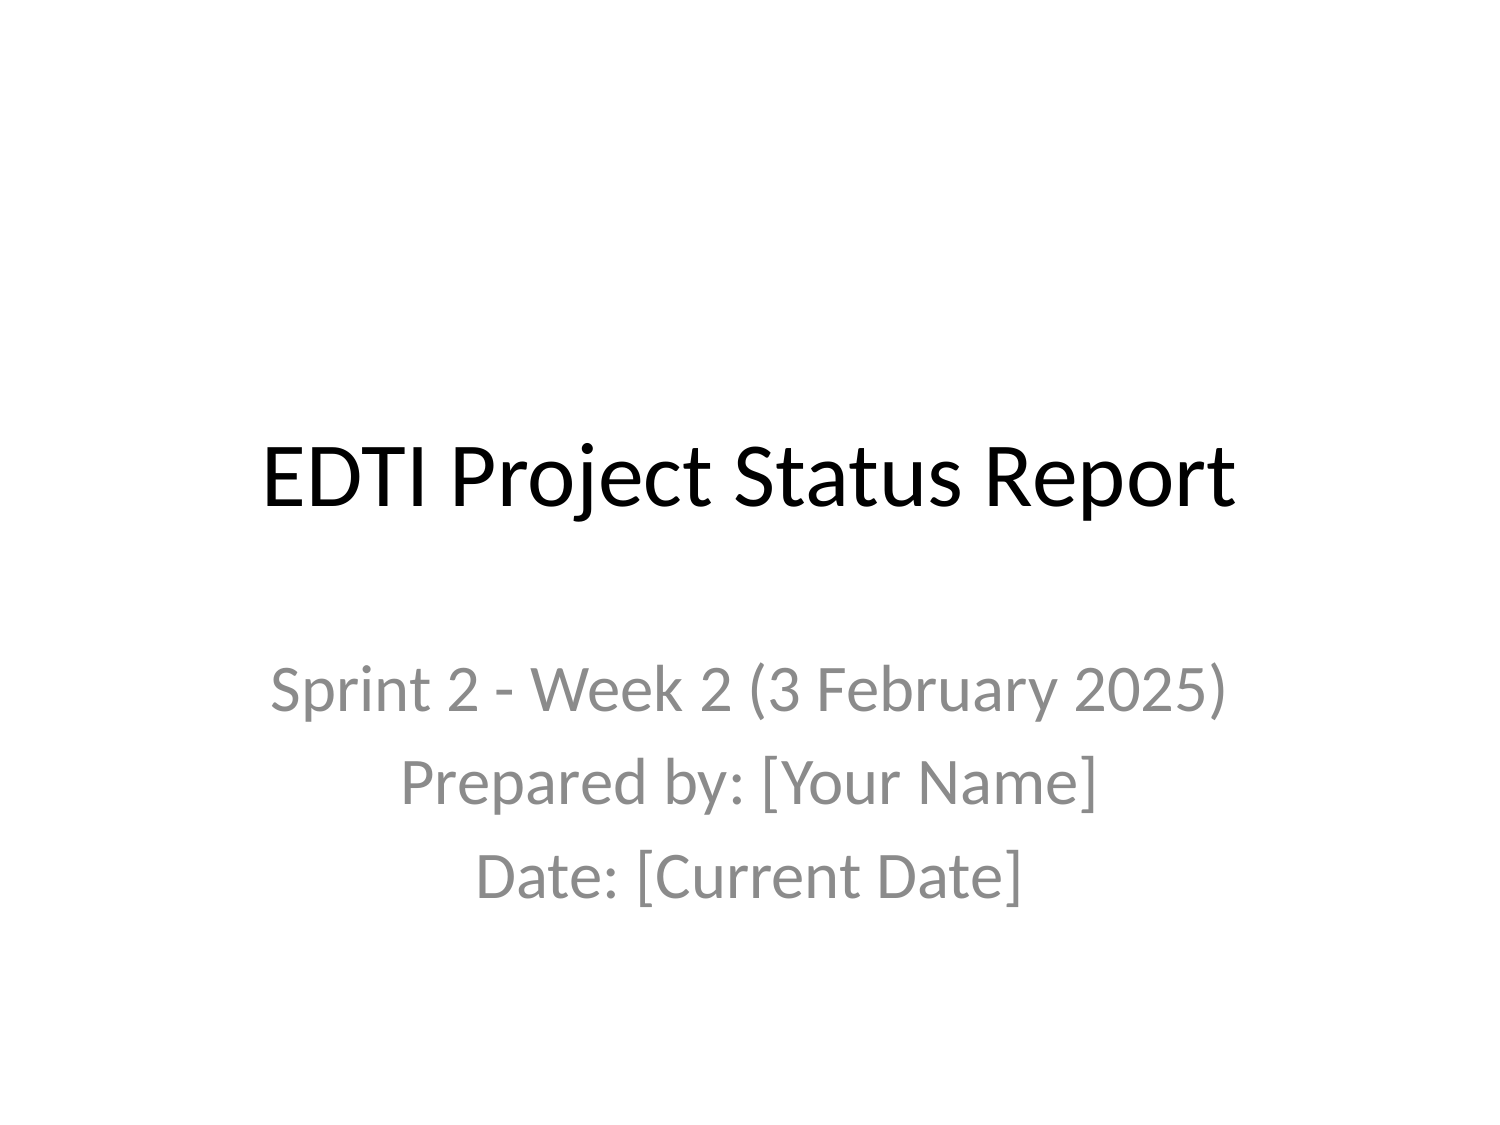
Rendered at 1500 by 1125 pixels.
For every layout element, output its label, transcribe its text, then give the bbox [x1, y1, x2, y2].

title EDTI Project Status Report [112, 349, 1388, 591]
subtitle Sprint 2 - Week 2 (3 February 2025) Prepared by: [Your Name] Date: [Current Date] [225, 637, 1275, 925]
